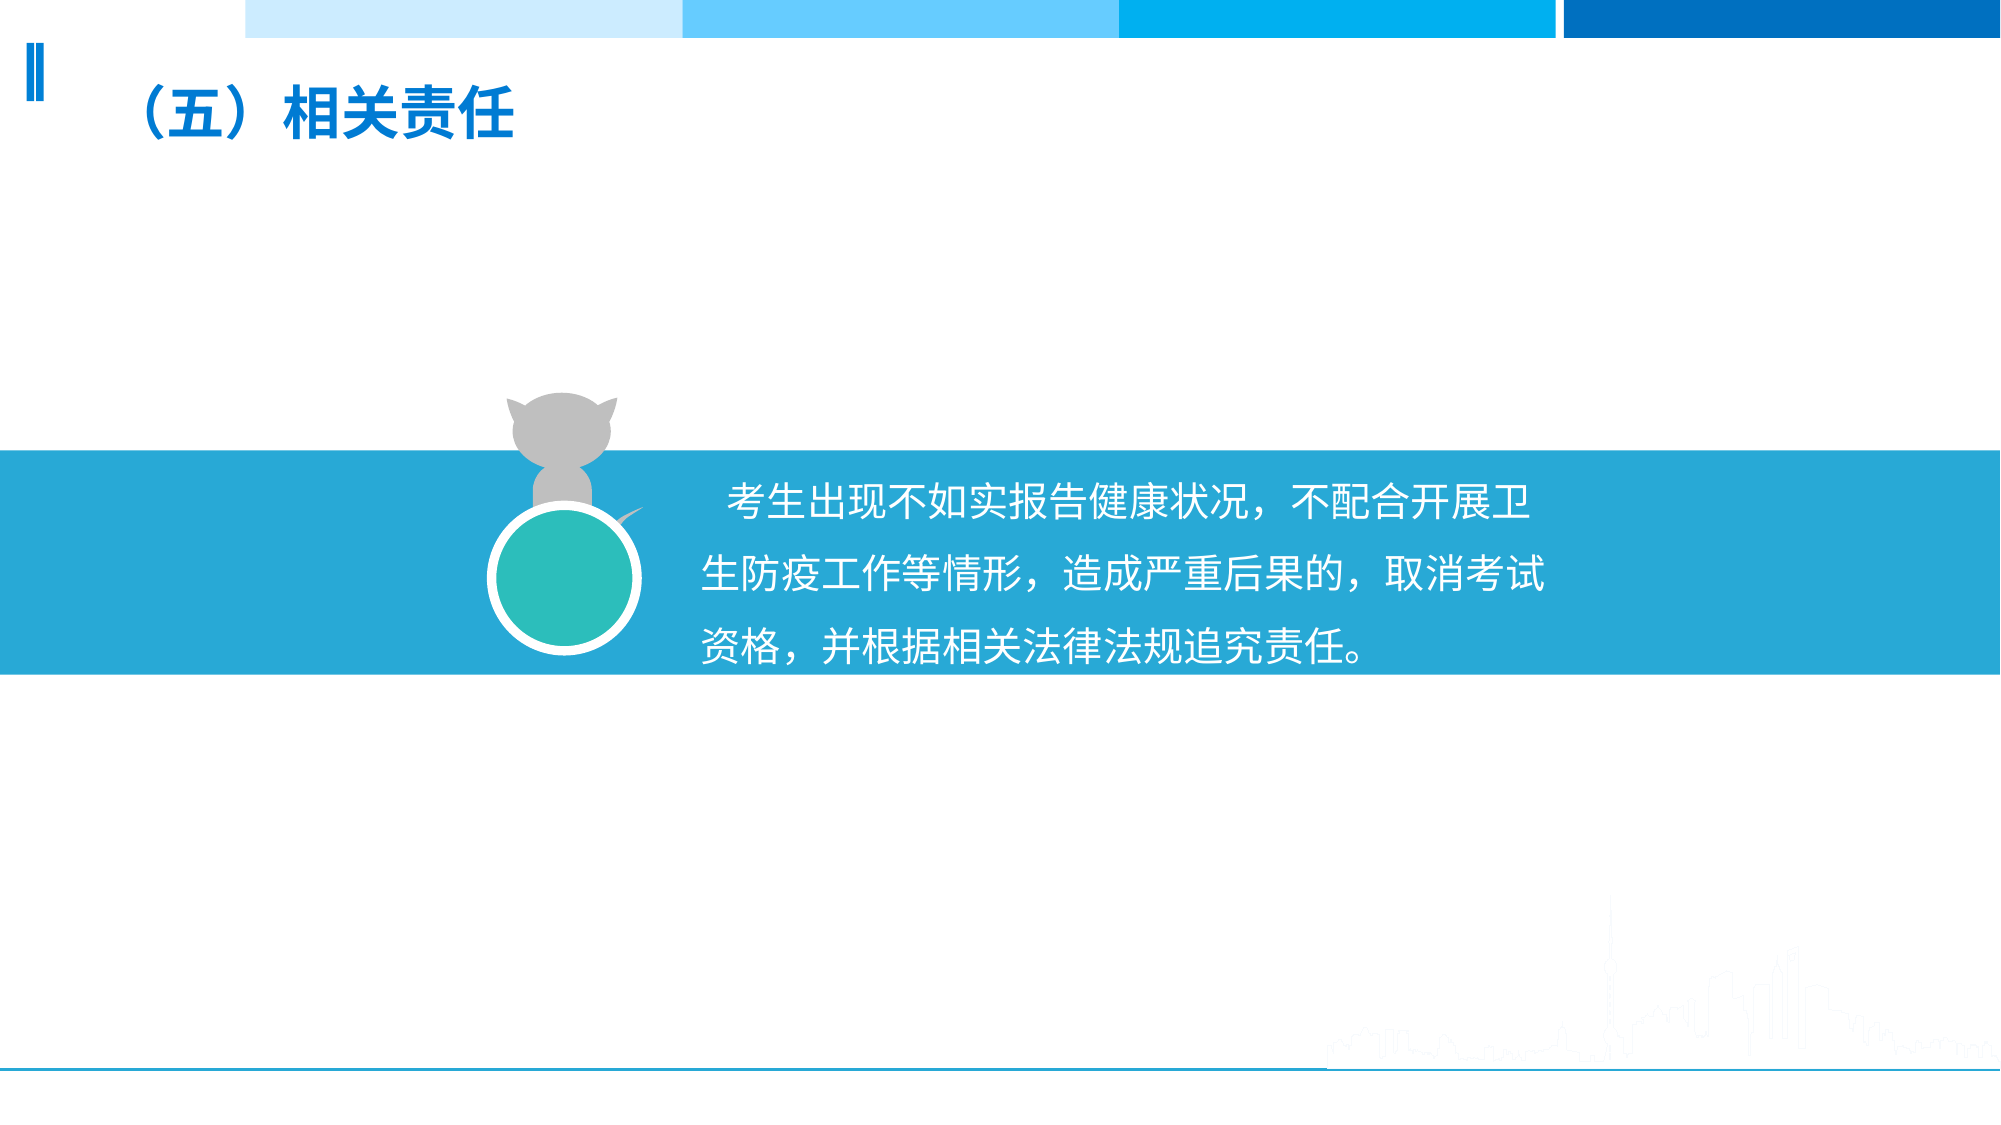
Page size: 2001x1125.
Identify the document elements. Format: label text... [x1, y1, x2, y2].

text_box [0, 450, 475, 675]
text_box [1571, 450, 2000, 675]
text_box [475, 378, 1571, 678]
title （五）相关责任 [93, 0, 1737, 155]
